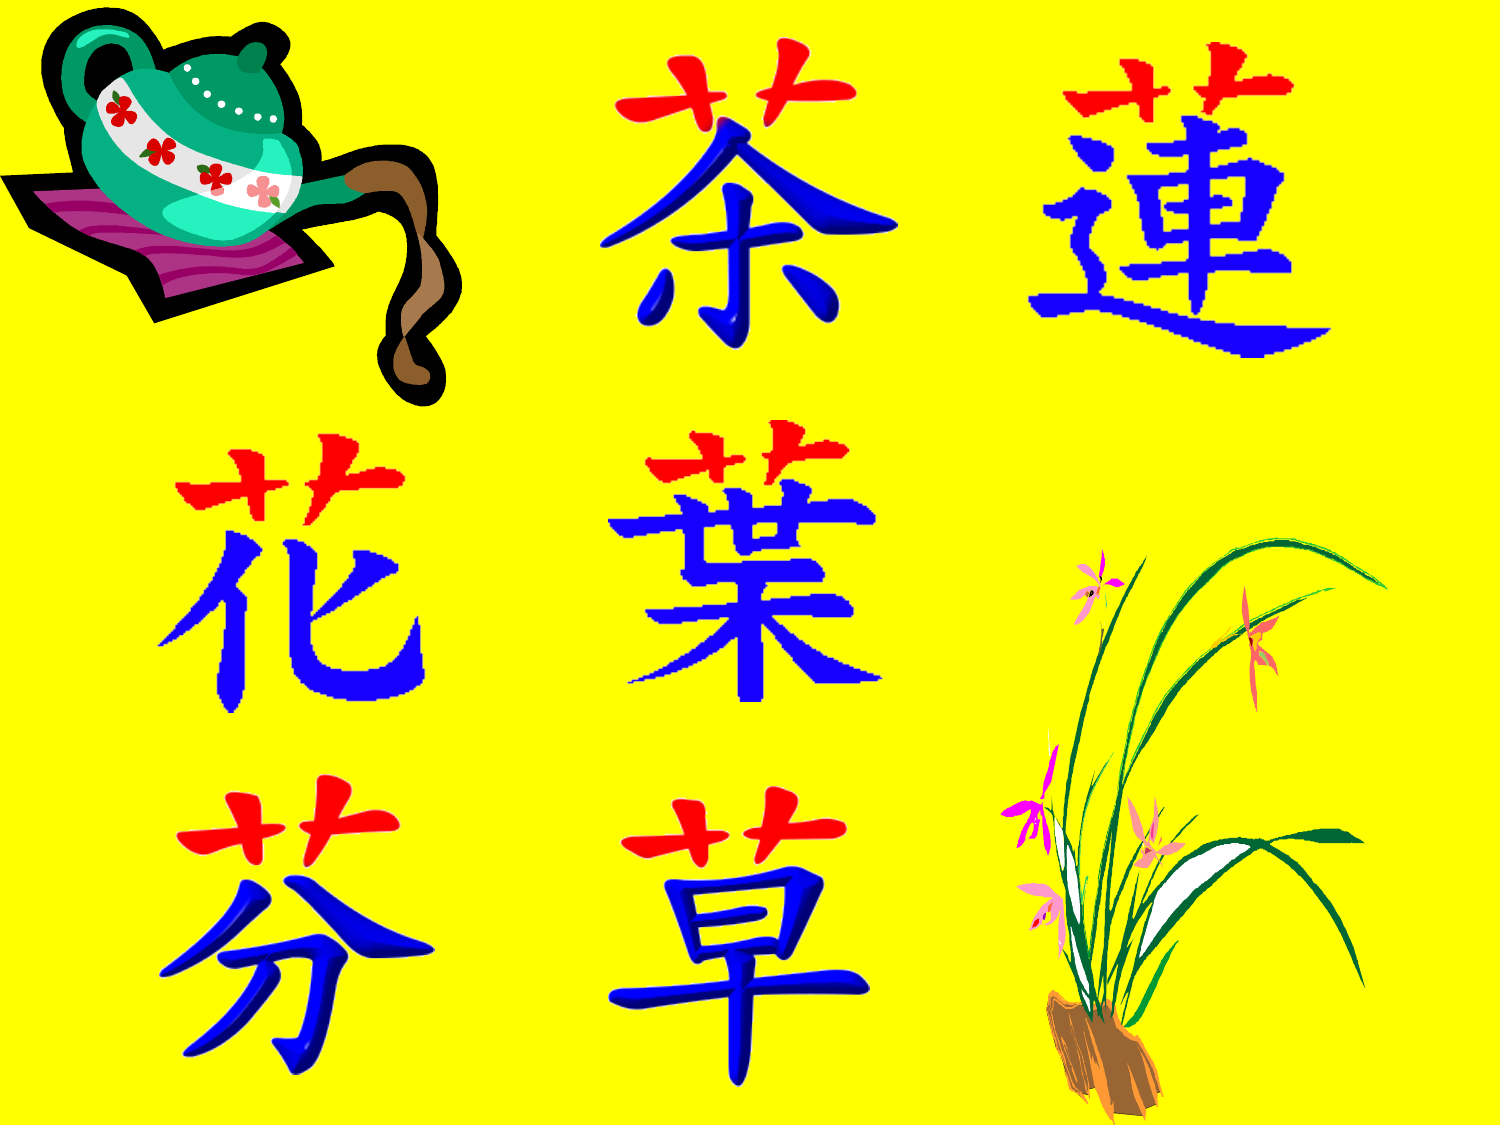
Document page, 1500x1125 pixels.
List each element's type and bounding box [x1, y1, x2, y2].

picture [0, 0, 470, 415]
picture [147, 432, 463, 713]
picture [608, 420, 925, 702]
picture [1009, 42, 1365, 358]
picture [599, 37, 898, 351]
picture [159, 774, 435, 1076]
picture [999, 537, 1388, 1125]
picture [608, 786, 870, 1088]
